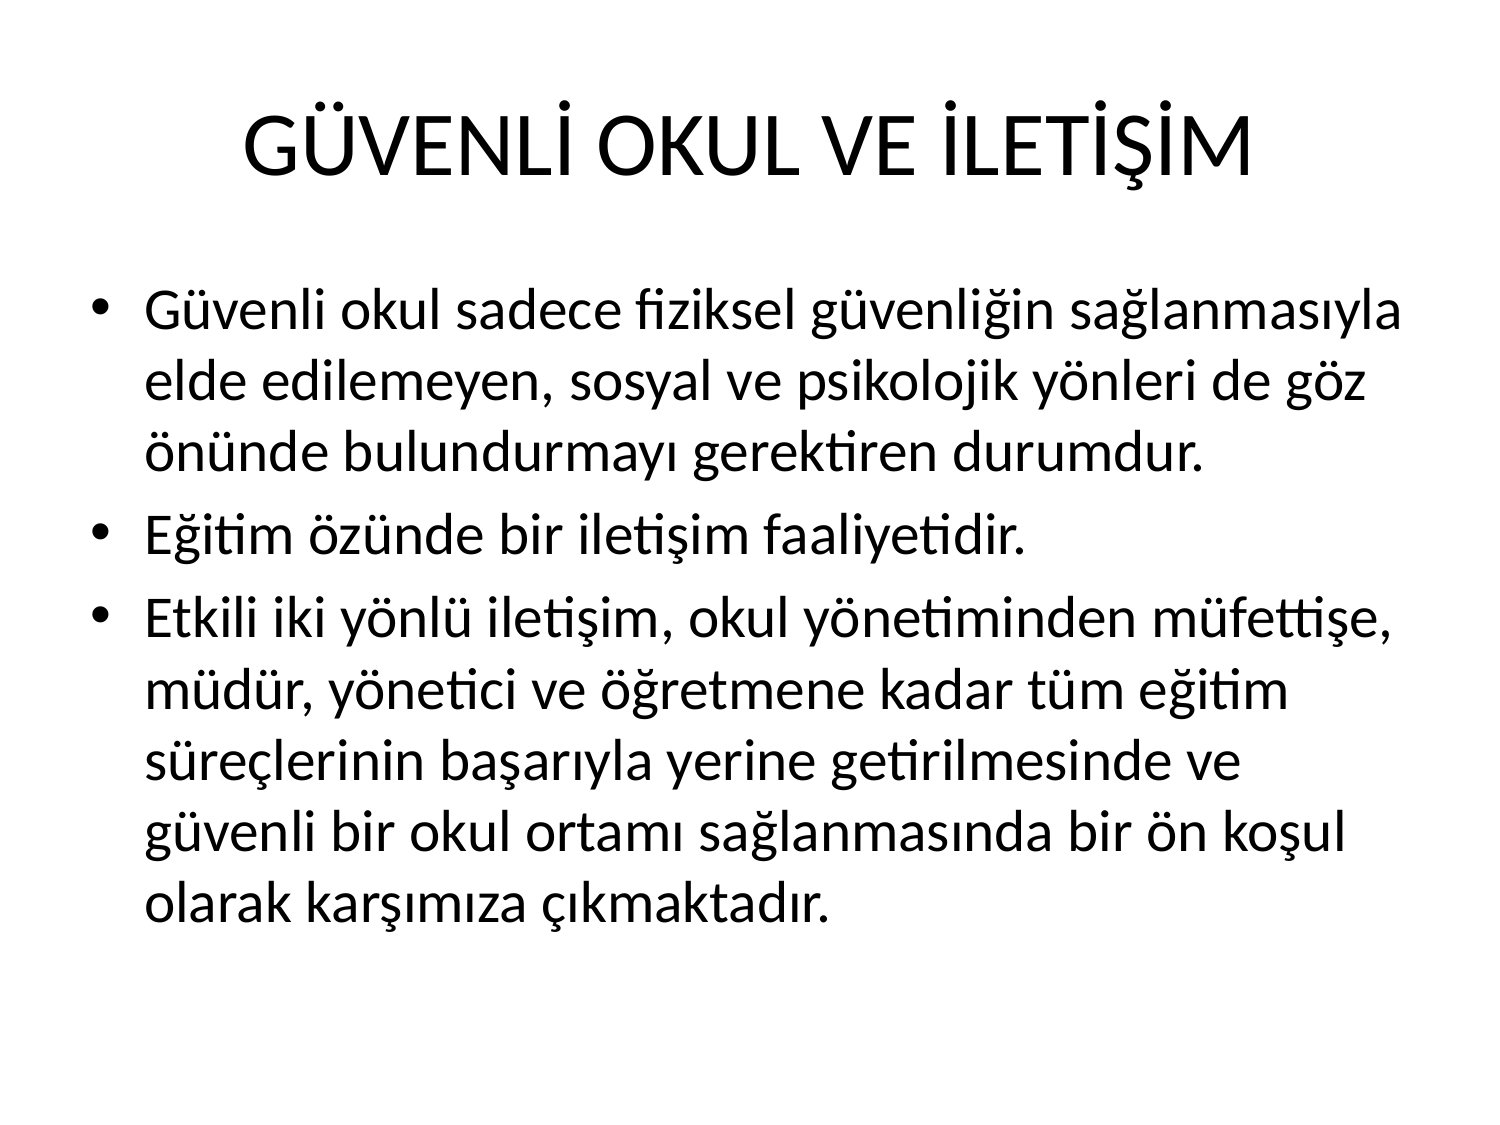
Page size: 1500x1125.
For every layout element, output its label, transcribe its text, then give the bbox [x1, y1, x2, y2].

title GÜVENLİ OKUL VE İLETİŞİM [75, 45, 1425, 233]
list Güvenli okul sadece fiziksel güvenliğin sağlanmasıyla elde edilemeyen, sosyal ve psikolojik yönleri de göz önünde bulundurmayı gerektiren durumdur. Eğitim özünde bir iletişim faaliyetidir. Etkili iki yönlü iletişim, okul yönetiminden müfettişe, müdür, yönetici ve öğretmene kadar tüm eğitim süreçlerinin başarıyla yerine getirilmesinde ve güvenli bir okul ortamı sağlanmasında bir ön koşul olarak karşımıza çıkmaktadır. [75, 262, 1425, 1005]
